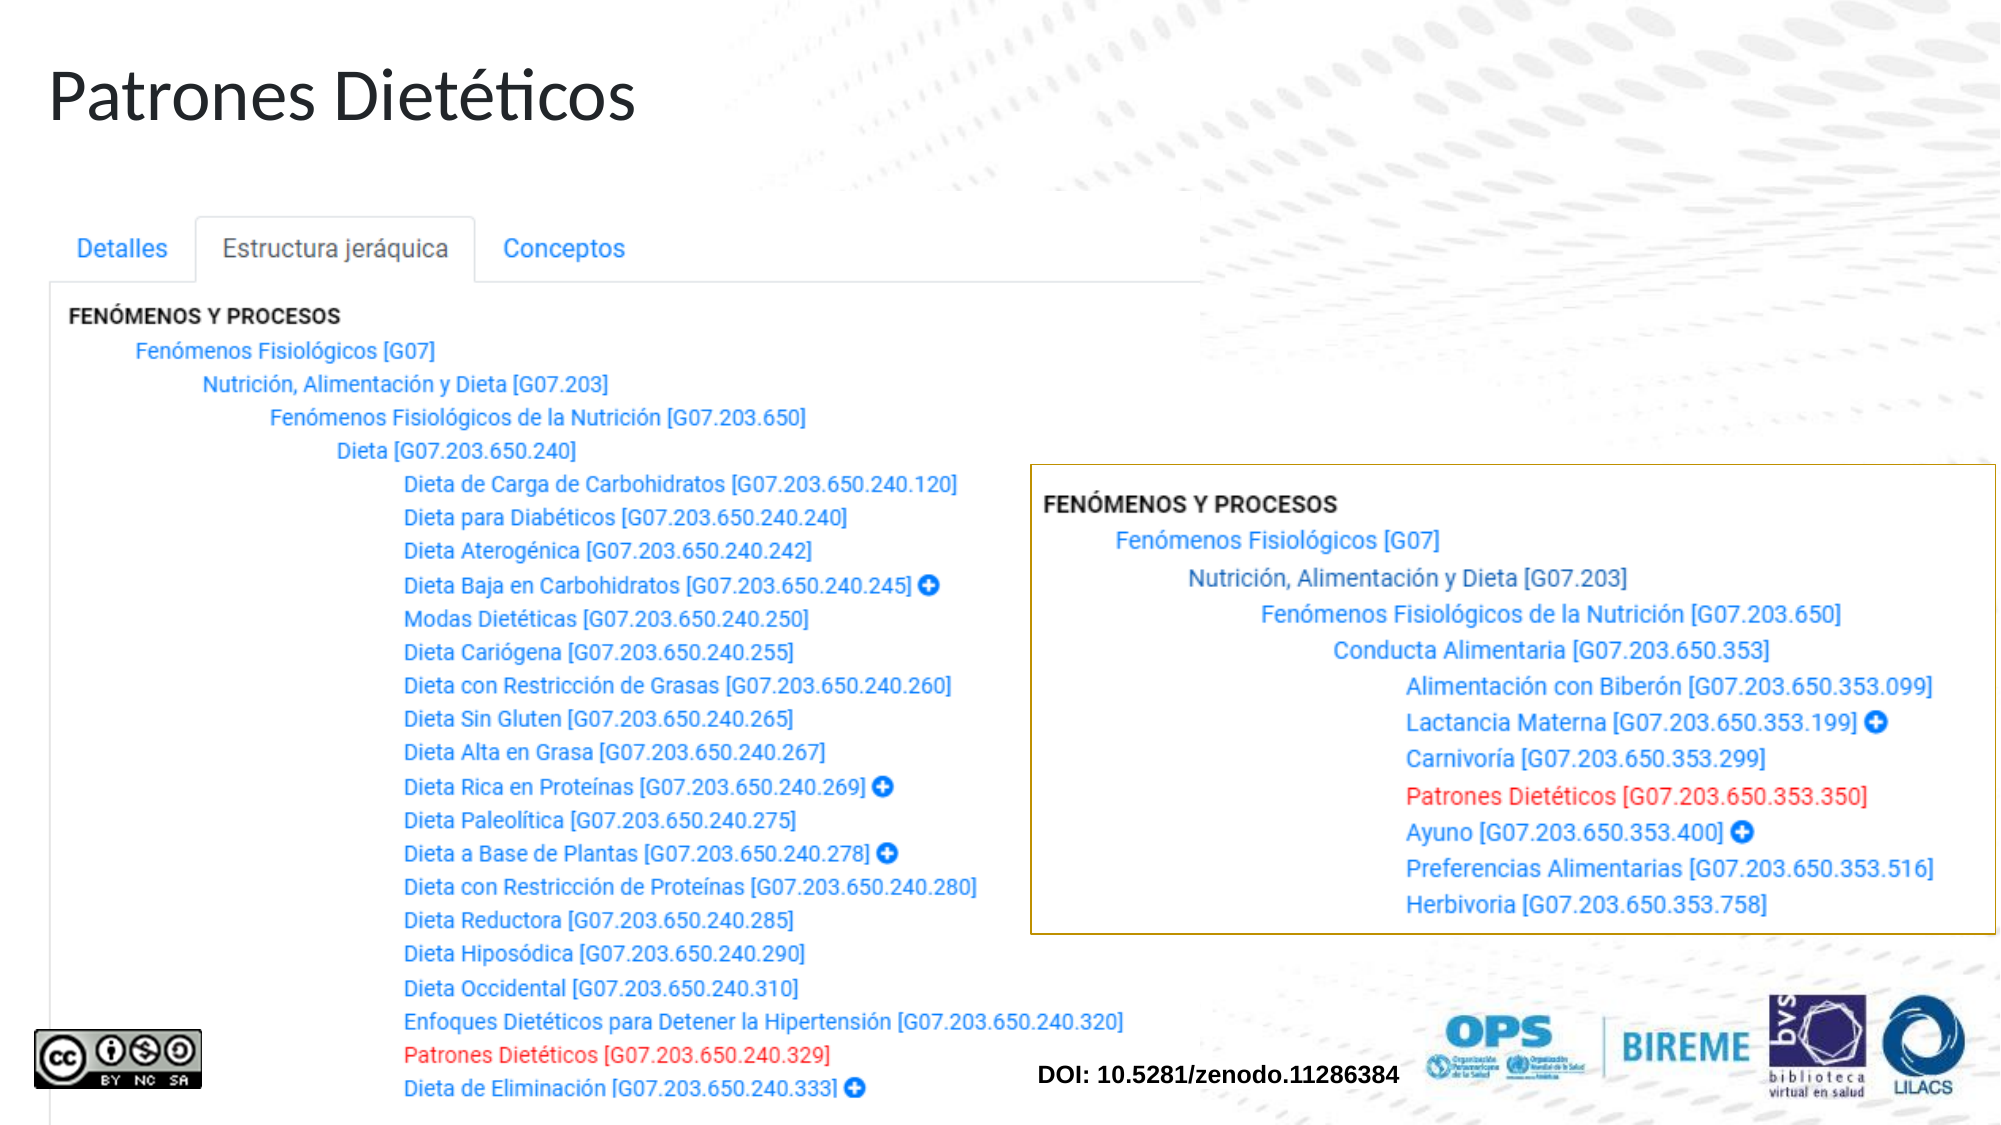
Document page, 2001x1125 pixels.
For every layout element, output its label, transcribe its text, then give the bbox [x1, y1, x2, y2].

text_box DOI: 10.5281/zenodo.11286384 [1205, 1043, 1417, 1104]
title Patrones Dietéticos [33, 17, 1788, 175]
picture [0, 0, 2001, 1125]
